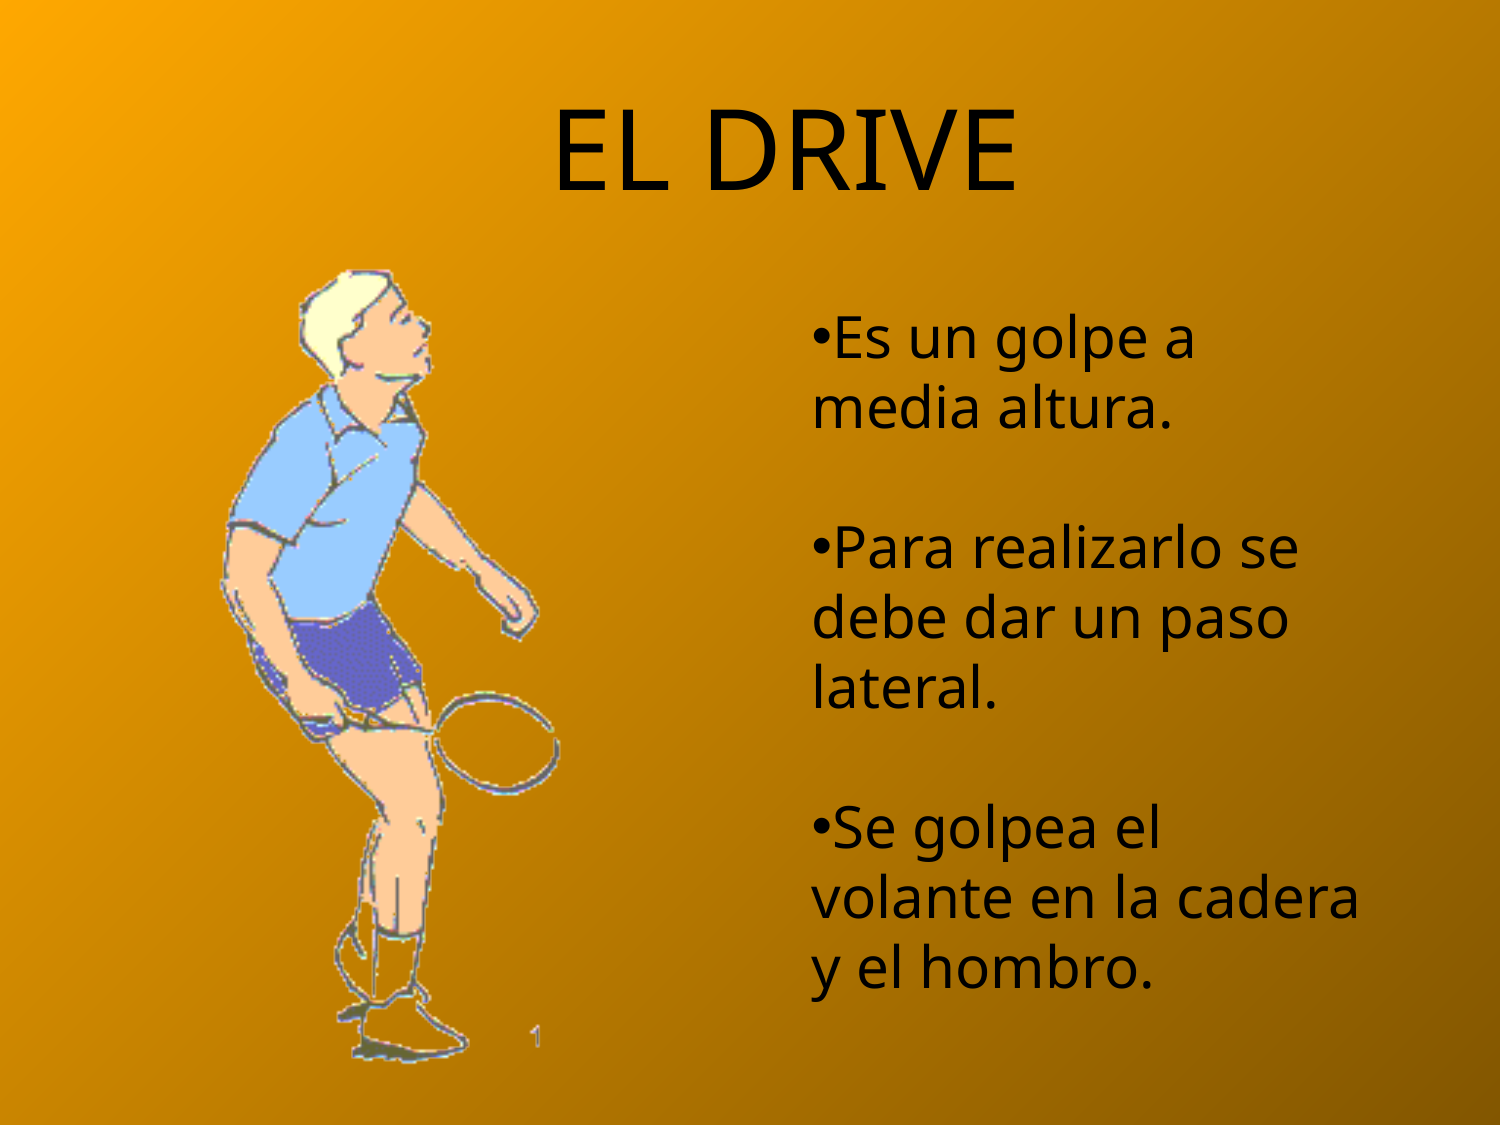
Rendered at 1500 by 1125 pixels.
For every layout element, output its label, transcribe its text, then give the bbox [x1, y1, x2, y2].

text_box EL DRIVE [152, 70, 1418, 220]
picture [0, 245, 702, 1067]
text_box Es un golpe a media altura. Para realizarlo se debe dar un paso lateral. Se golpea el volante en la cadera y el hombro. [796, 292, 1383, 1098]
